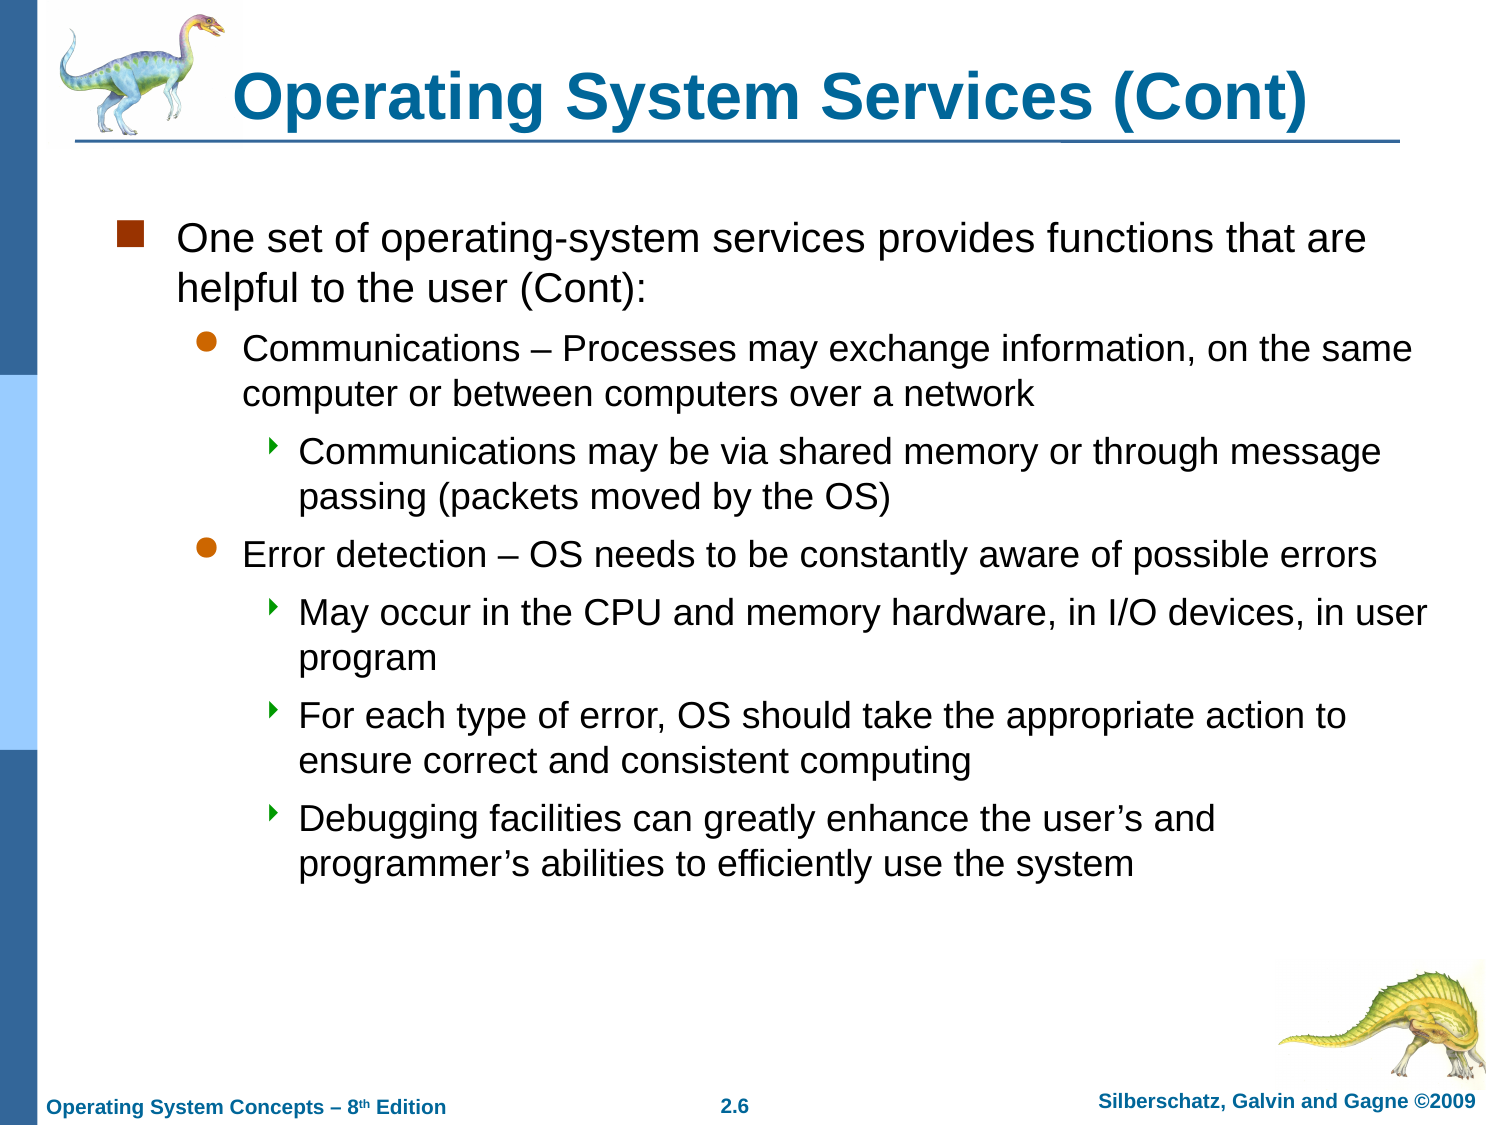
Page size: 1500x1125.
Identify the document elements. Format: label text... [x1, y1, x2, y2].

title Operating System Services (Cont) [95, 45, 1447, 141]
list One set of operating-system services provides functions that are helpful to the user (Cont): Communications – Processes may exchange information, on the same computer or between computers over a network Communications may be via shared memory or through message passing (packets moved by the OS) Error detection – OS needs to be constantly aware of possible errors May occur in the CPU and memory hardware, in I/O devices, in user program For each type of error, OS should take the appropriate action to ensure correct and consistent computing Debugging facilities can greatly enhance the user’s and programmer’s abilities to efficiently use the system [104, 202, 1457, 1125]
picture [1457, 959, 1486, 1090]
picture [46, 0, 243, 149]
